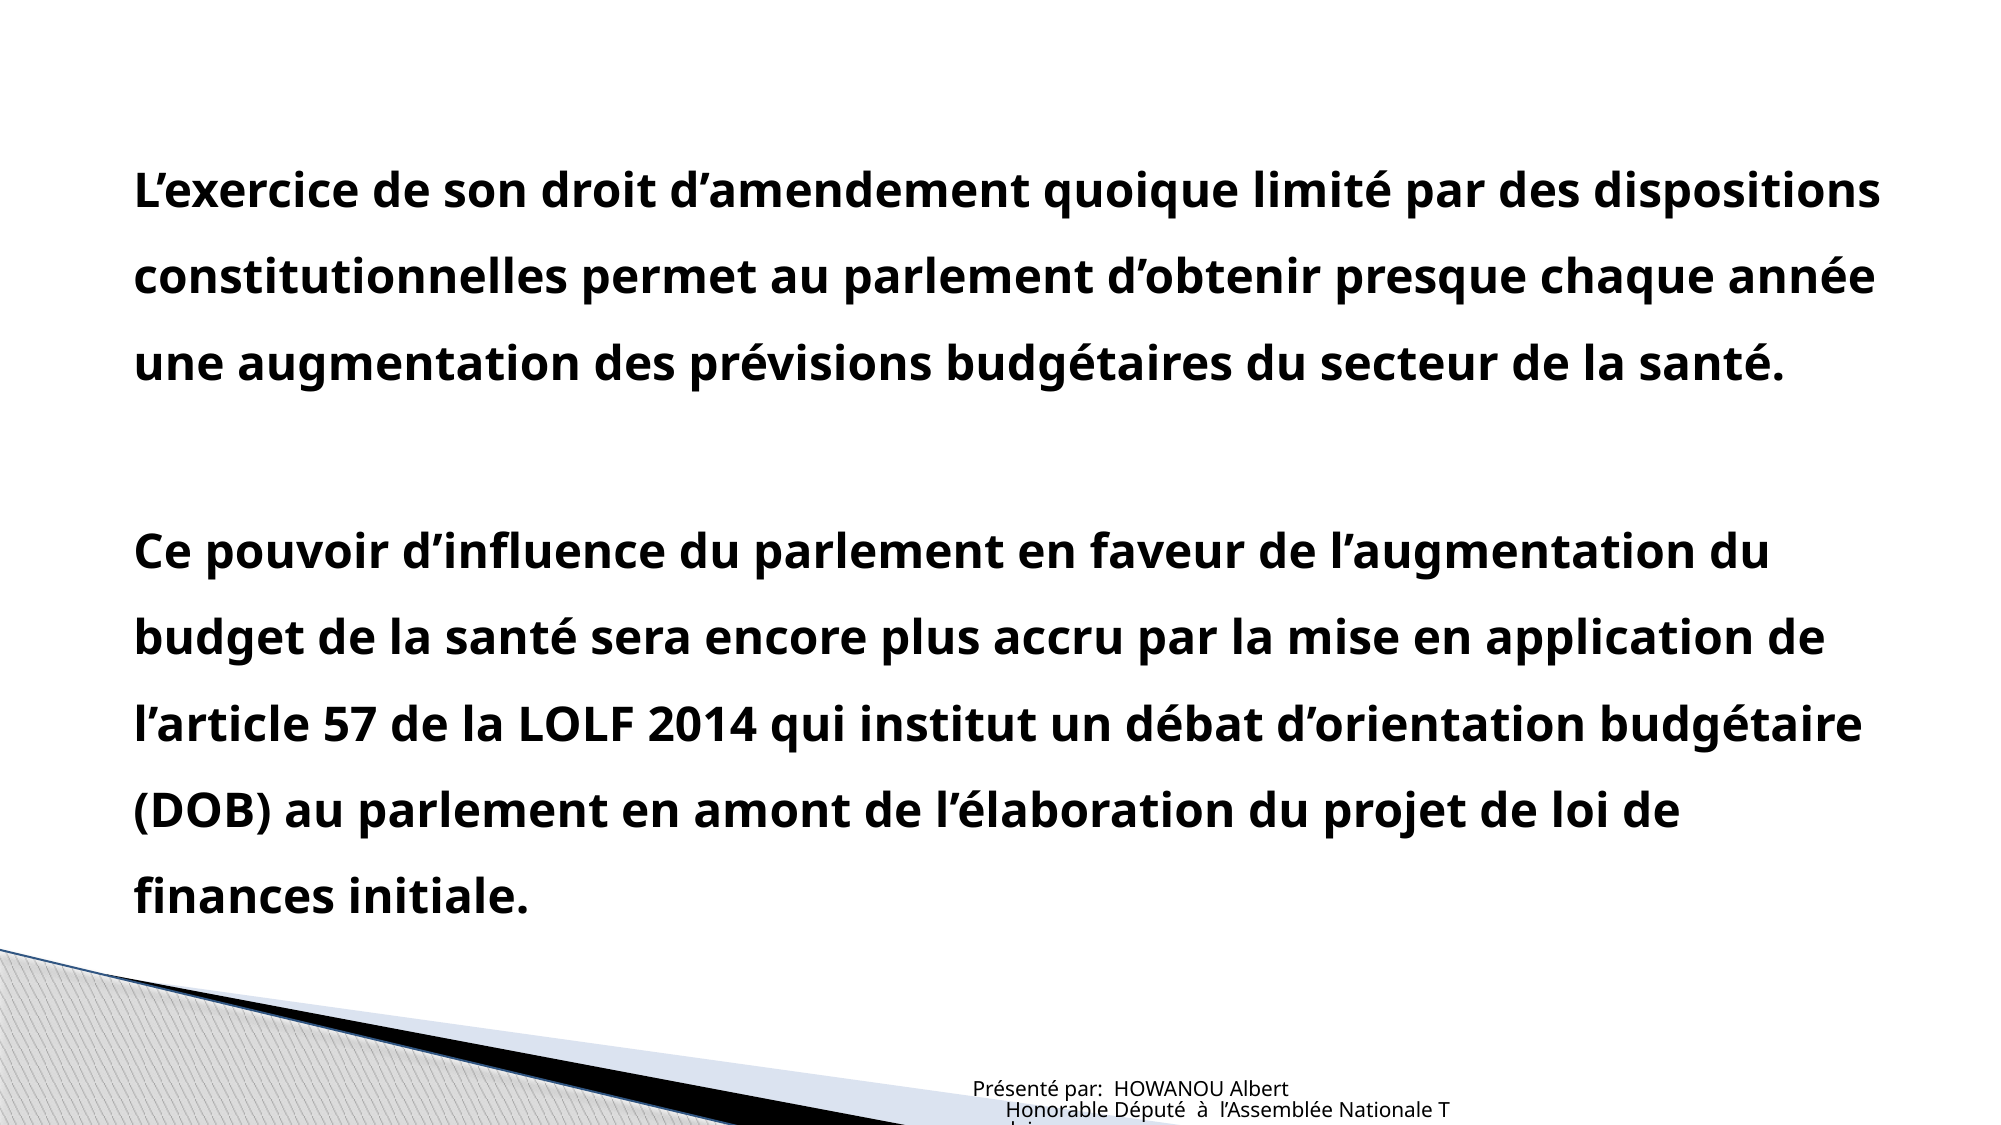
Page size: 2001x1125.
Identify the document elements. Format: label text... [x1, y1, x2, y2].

footer Présenté par: HOWANOU Albert Honorable Député à l’Assemblée Nationale Togolaise [957, 1051, 1473, 1112]
list L’exercice de son droit d’amendement quoique limité par des dispositions constitutionnelles permet au parlement d’obtenir presque chaque année une augmentation des prévisions budgétaires du secteur de la santé. Ce pouvoir d’influence du parlement en faveur de l’augmentation du budget de la santé sera encore plus accru par la mise en application de l’article 57 de la LOLF 2014 qui institut un débat d’orientation budgétaire (DOB) au parlement en amont de l’élaboration du projet de loi de finances initiale. [99, 123, 1900, 986]
